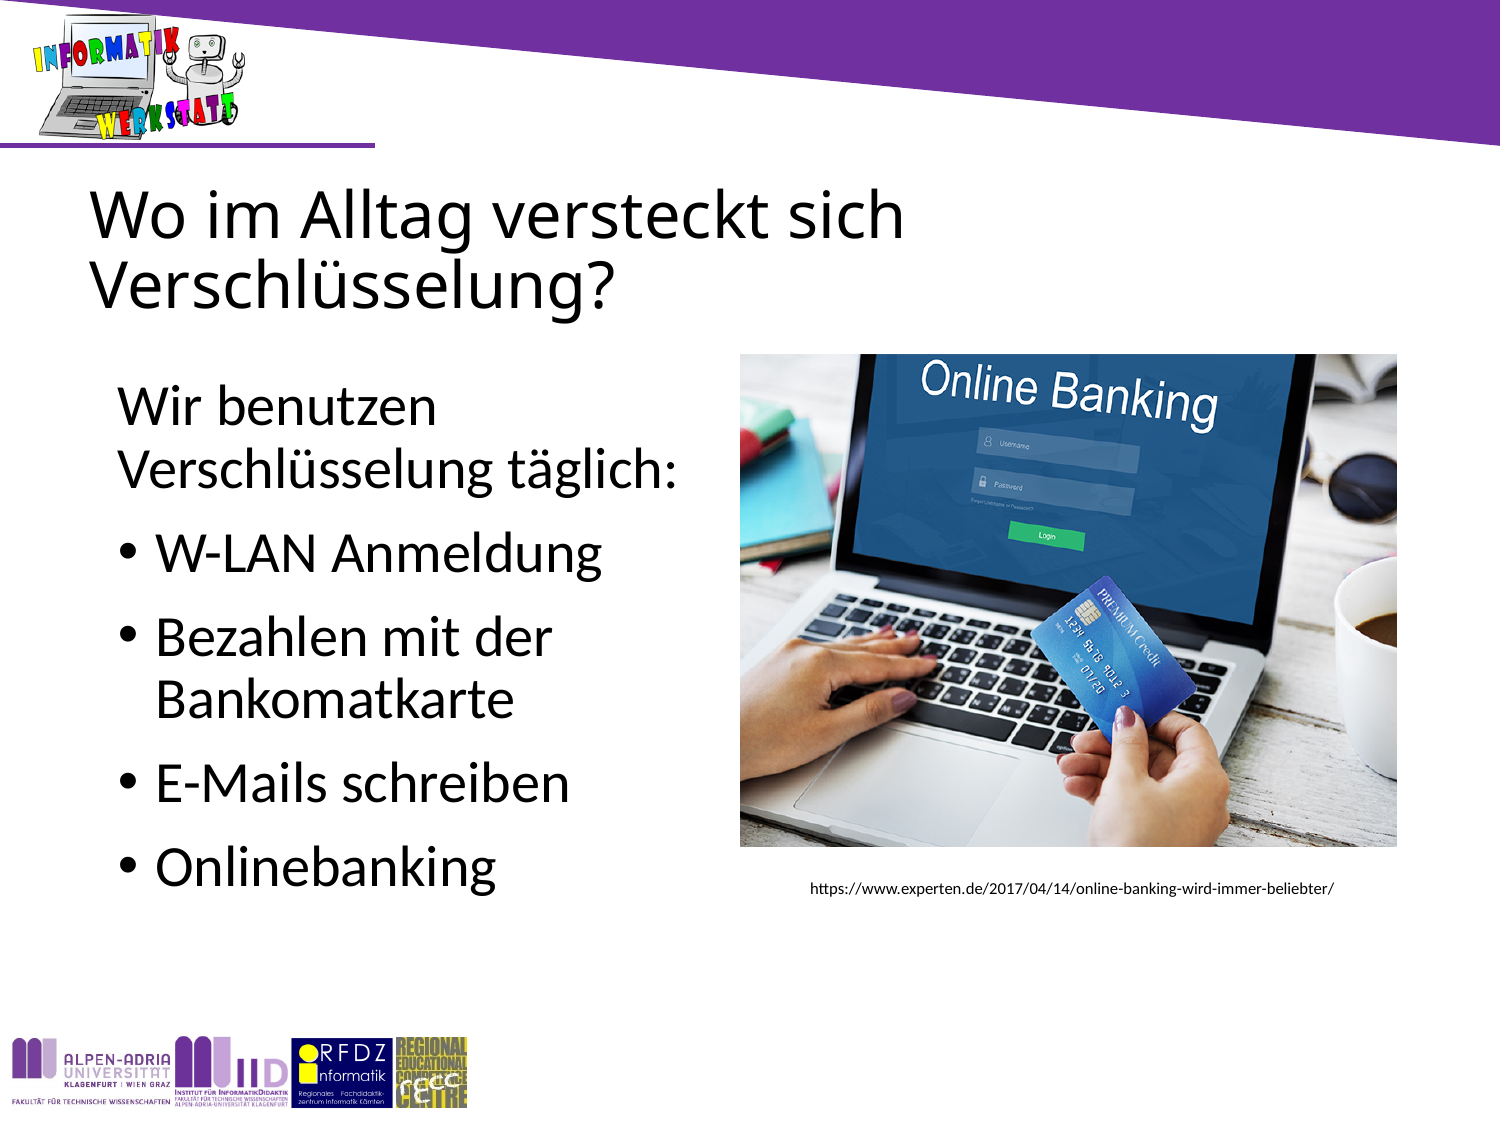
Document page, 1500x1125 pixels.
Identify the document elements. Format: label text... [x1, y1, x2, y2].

text_box https://www.experten.de/2017/04/14/online-banking-wird-immer-beliebter/ [795, 870, 1397, 906]
picture [11, 1037, 171, 1115]
text_box Wir benutzen Verschlüsselung täglich: W-LAN Anmeldung Bezahlen mit der Bankomatkarte E-Mails schreiben Onlinebanking [103, 367, 741, 1082]
picture [33, 14, 245, 140]
title Wo im Alltag versteckt sich Verschlüsselung? [74, 174, 1369, 331]
picture [740, 354, 1397, 847]
picture [174, 1082, 467, 1115]
